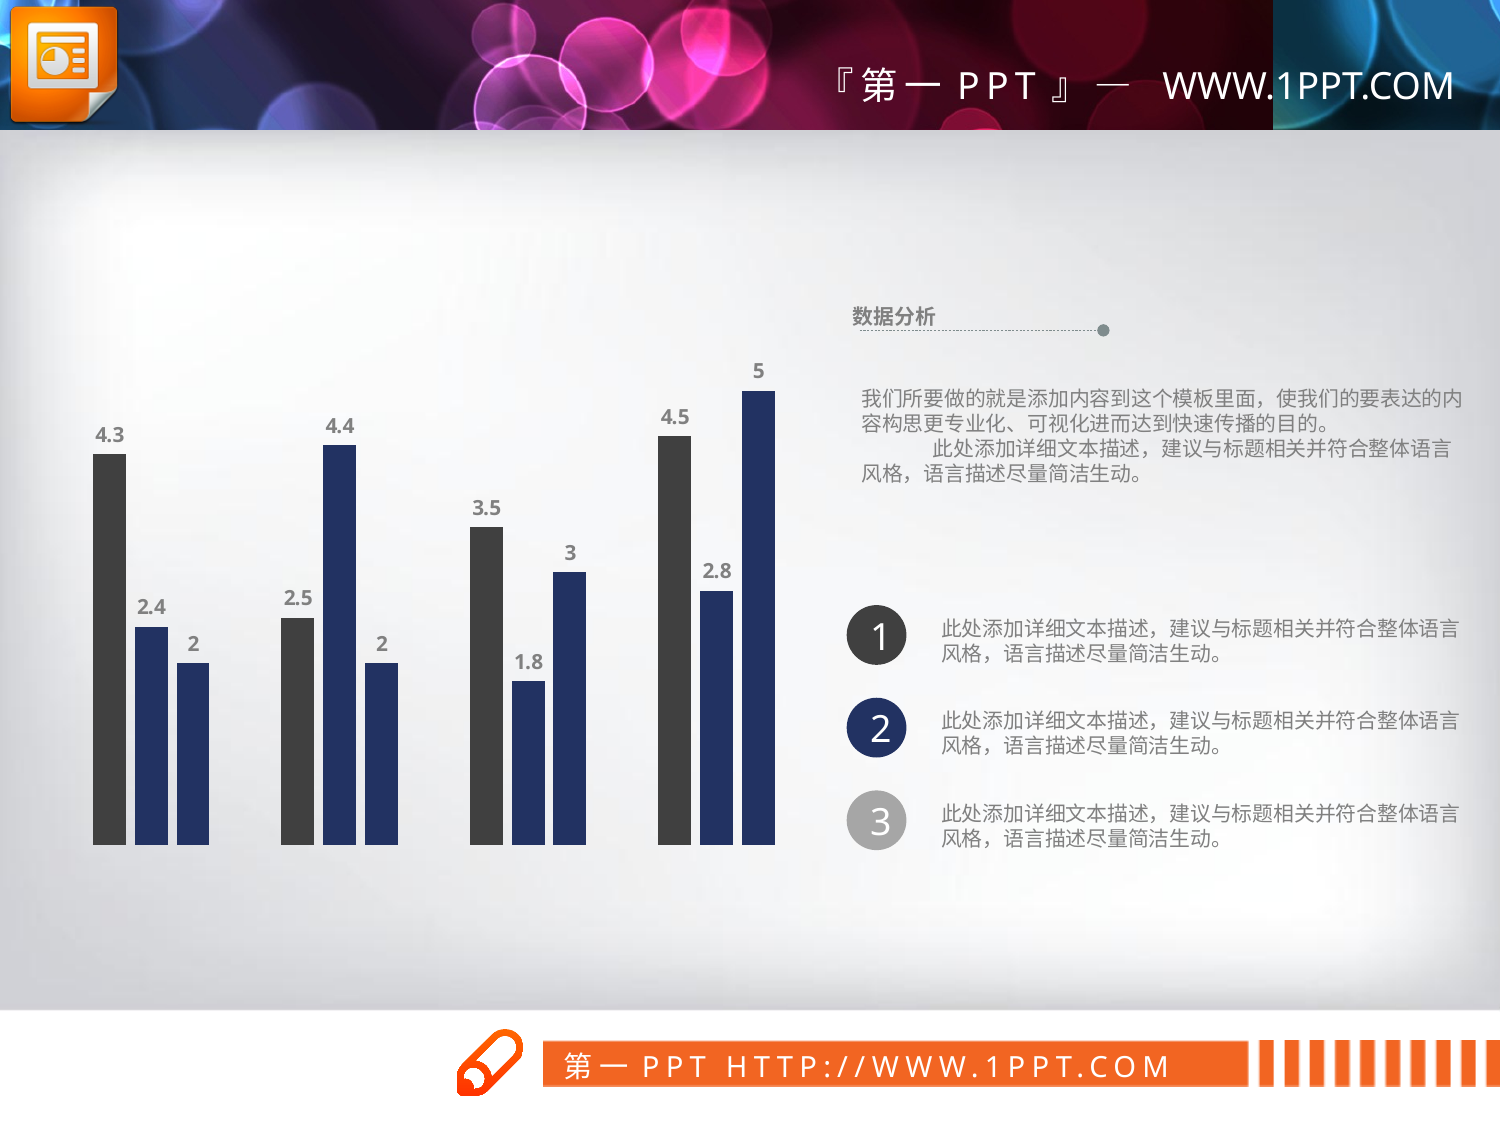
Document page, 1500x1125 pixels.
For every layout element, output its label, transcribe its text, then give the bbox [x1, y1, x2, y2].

picture [543, 1040, 1500, 1087]
chart [41, 288, 827, 857]
picture [0, 0, 1500, 1012]
text_box 3 [846, 790, 907, 851]
text_box 2 [846, 697, 907, 758]
text_box 此处添加详细文本描述，建议与标题相关并符合整体语言风格，语言描述尽量简洁生动。 [926, 793, 1483, 858]
text_box 此处添加详细文本描述，建议与标题相关并符合整体语言风格，语言描述尽量简洁生动。 [926, 700, 1483, 766]
text_box 此处添加详细文本描述，建议与标题相关并符合整体语言风格，语言描述尽量简洁生动。 [926, 607, 1483, 673]
text_box 数据分析 [837, 296, 951, 337]
text_box 我们所要做的就是添加内容到这个模板里面，使我们的要表达的内容构思更专业化、可视化进而达到快速传播的目的。 此处添加详细文本描述，建议与标题相关并符合整体语言风格，语言描述尽量简洁生动。 [846, 378, 1483, 493]
text_box 1 [846, 605, 907, 665]
